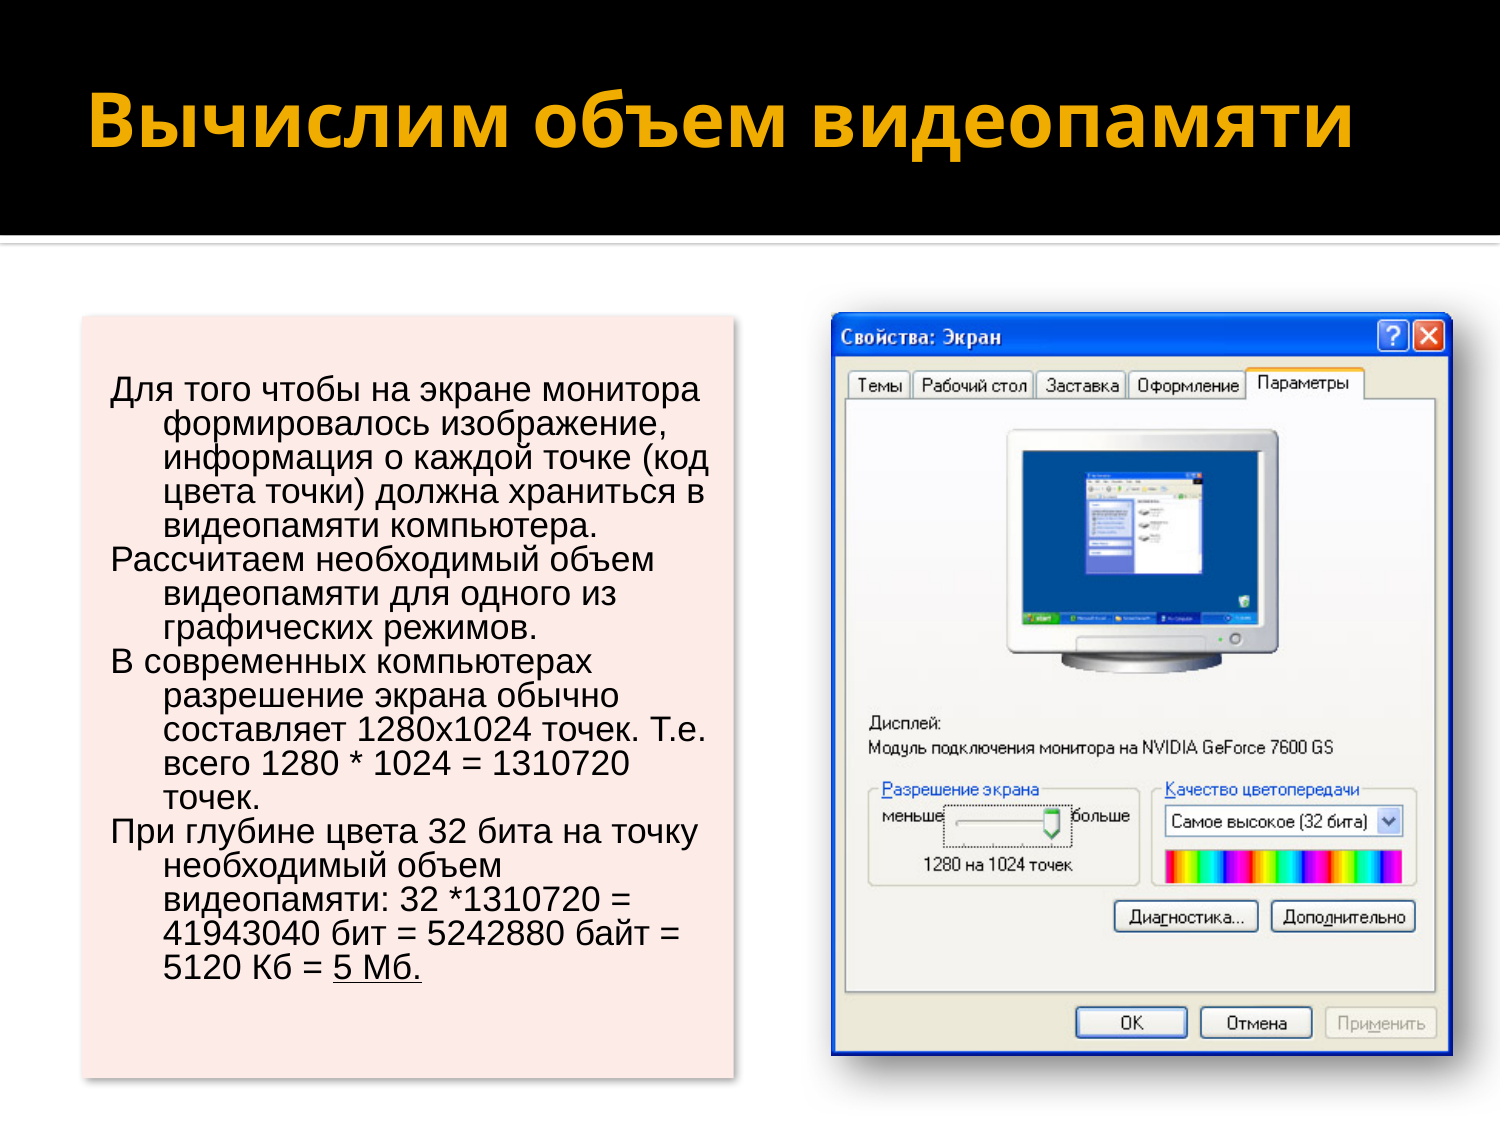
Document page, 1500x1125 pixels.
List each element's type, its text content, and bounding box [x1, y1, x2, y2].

list Для того чтобы на экране монитора формировалось изображение, информация о каждой точке (код цвета точки) должна храниться в видеопамяти компьютера. Рассчитаем необходимый объем видеопамяти для одного из графических режимов. В современных компьютерах разрешение экрана обычно составляет 1280х1024 точек. Т.е. всего 1280 * 1024 = 1310720 точек. При глубине цвета 32 бита на точку необходимый объем видеопамяти: 32 *1310720 = 41943040 бит = 5242880 байт = 5120 Кб = 5 Мб. [82, 316, 734, 1079]
title Вычислим объем видеопамяти [70, 23, 1421, 211]
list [831, 312, 1453, 1056]
